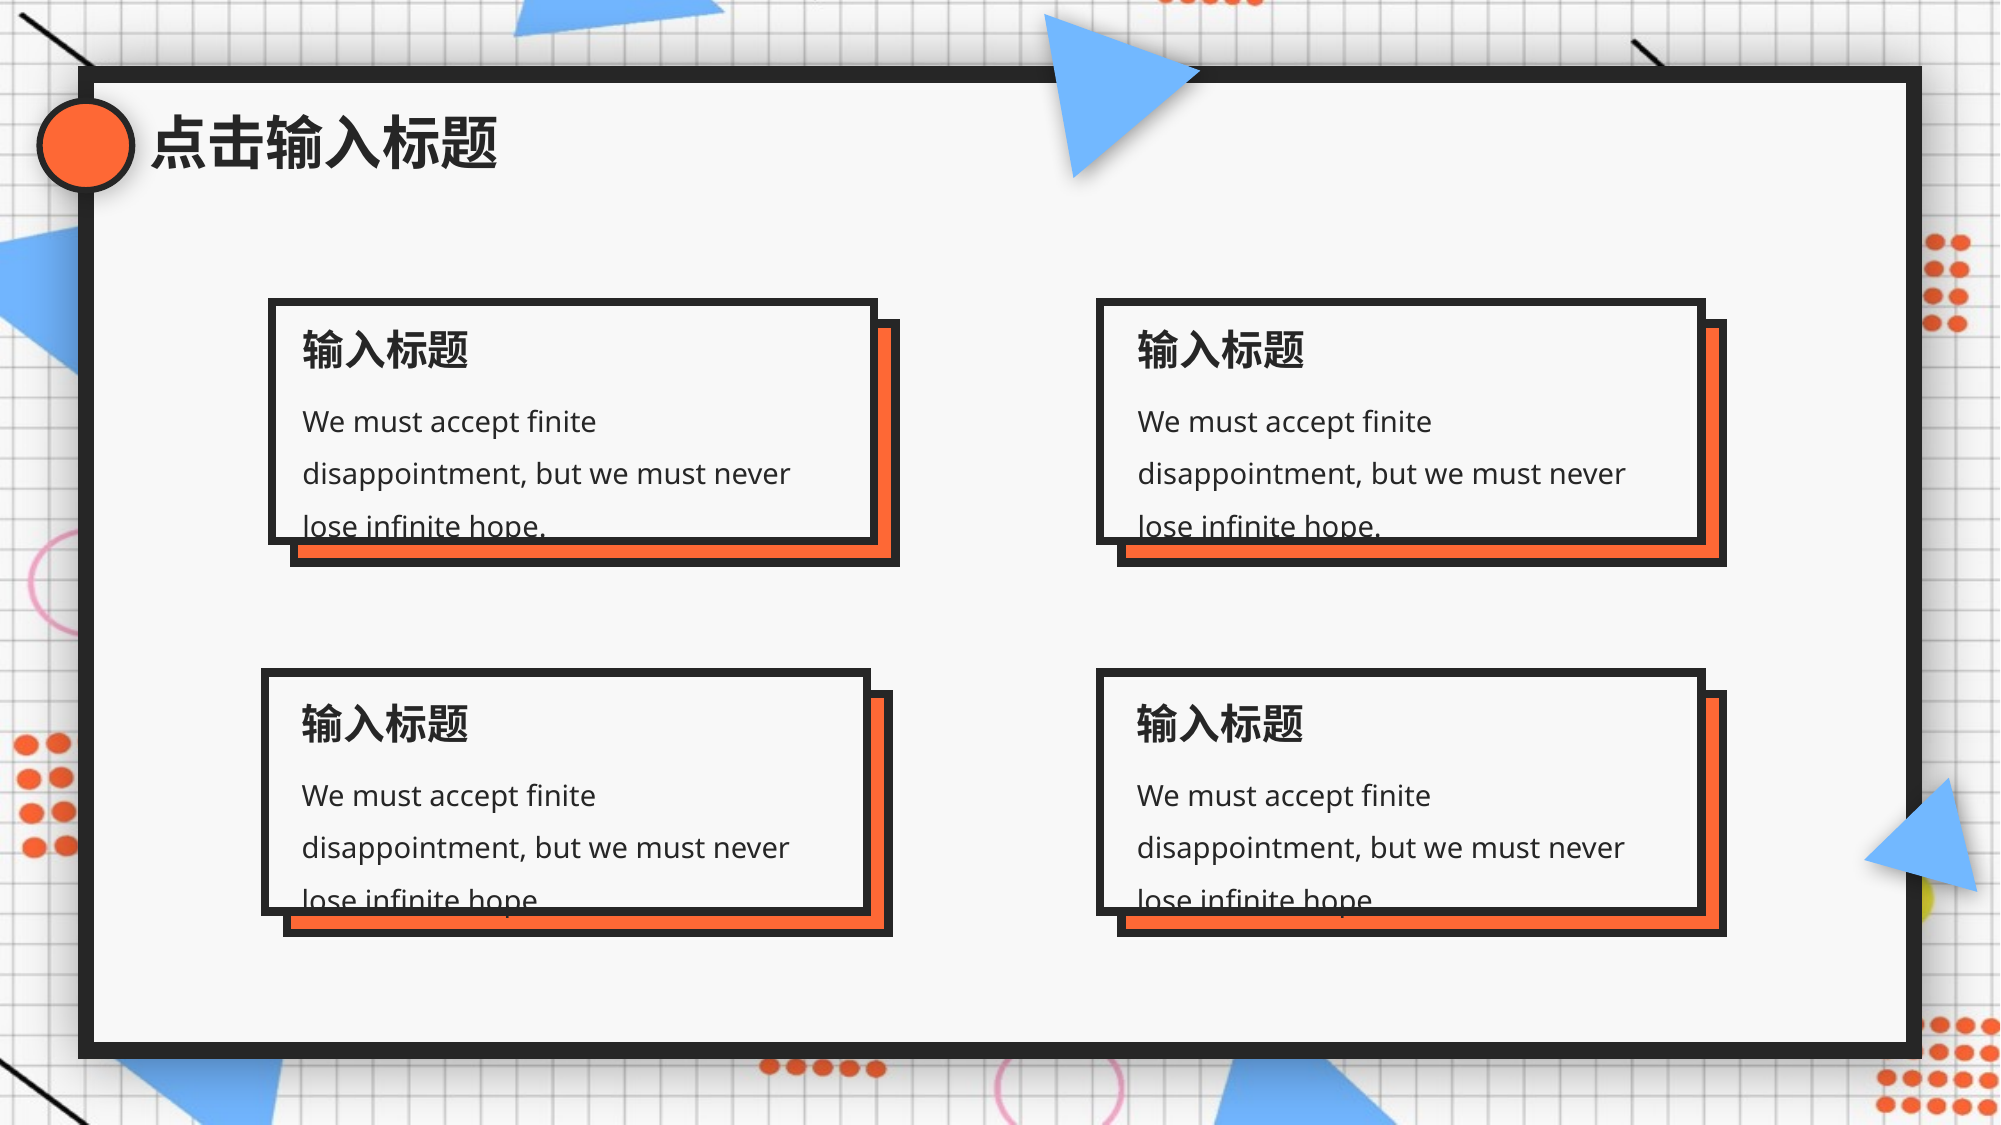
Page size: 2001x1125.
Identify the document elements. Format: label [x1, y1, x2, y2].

text_box [1862, 775, 1979, 894]
picture [0, 0, 2001, 1125]
text_box [1042, 12, 1203, 180]
text_box [265, 672, 889, 933]
text_box [39, 99, 516, 191]
text_box [1099, 301, 1724, 563]
text_box [1099, 672, 1724, 933]
text_box [85, 73, 1915, 1051]
text_box [272, 301, 896, 563]
